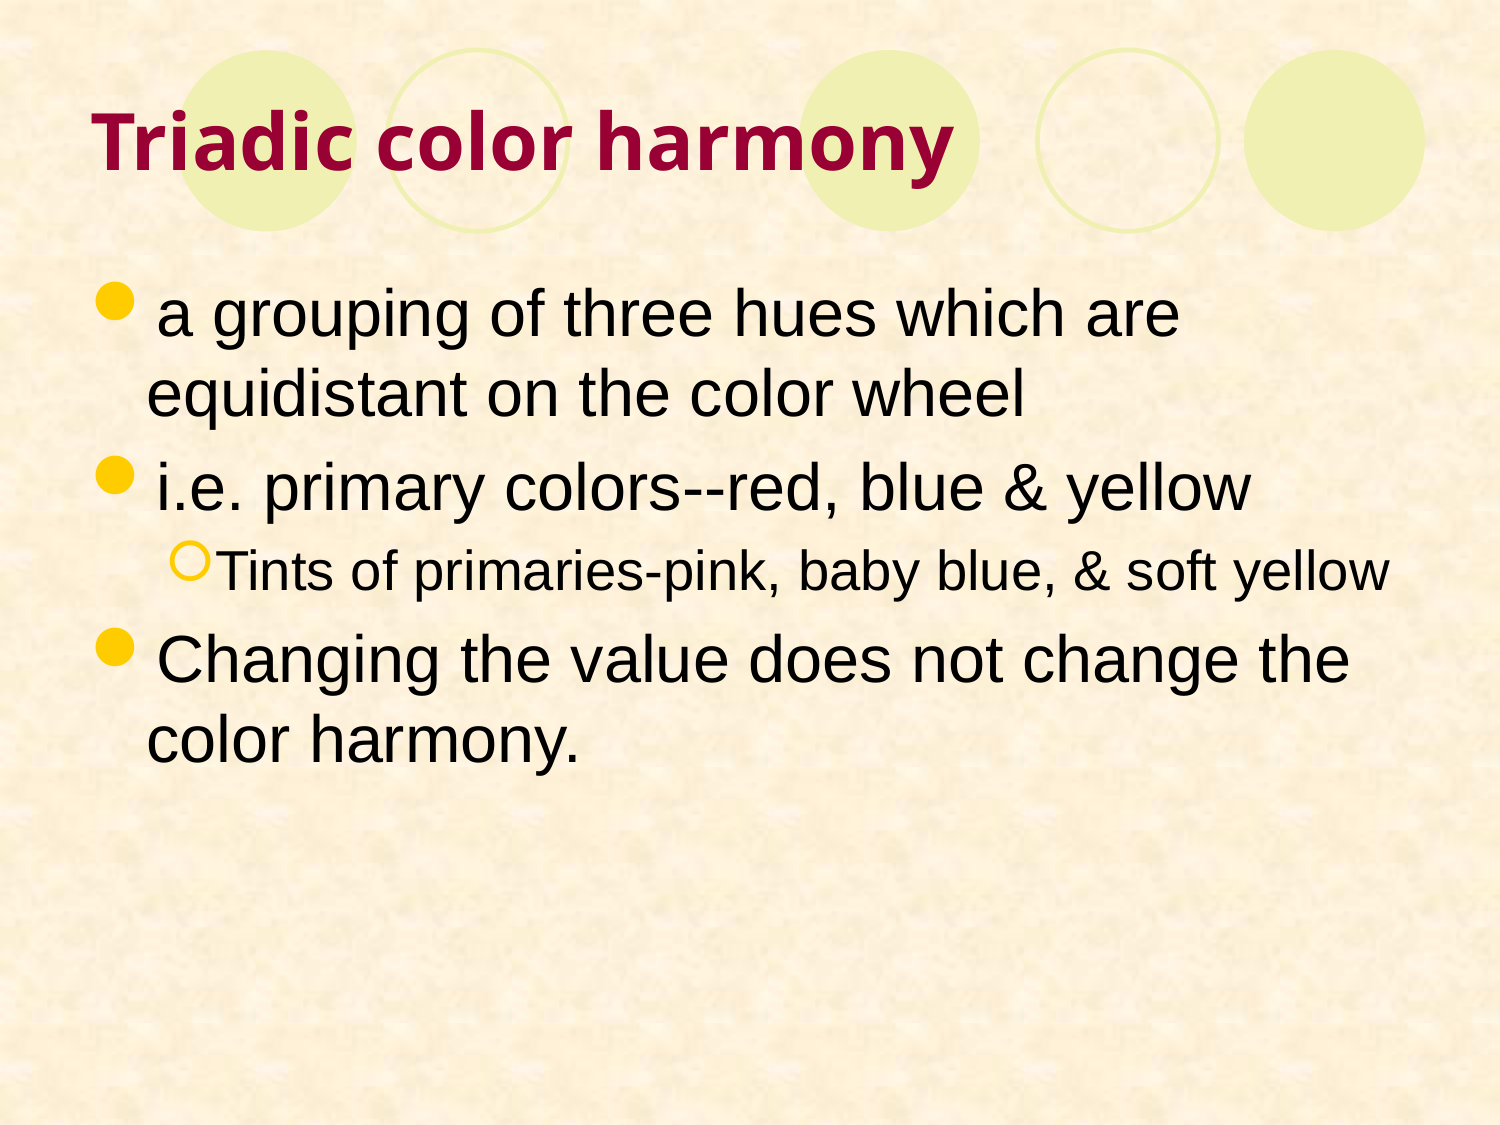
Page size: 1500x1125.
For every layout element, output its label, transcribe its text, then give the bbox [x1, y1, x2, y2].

list a grouping of three hues which are equidistant on the color wheel i.e. primary colors--red, blue & yellow Tints of primaries-pink, baby blue, & soft yellow Changing the value does not change the color harmony. [74, 262, 1426, 1006]
title Triadic color harmony [74, 44, 1426, 233]
picture [0, 0, 1500, 1125]
